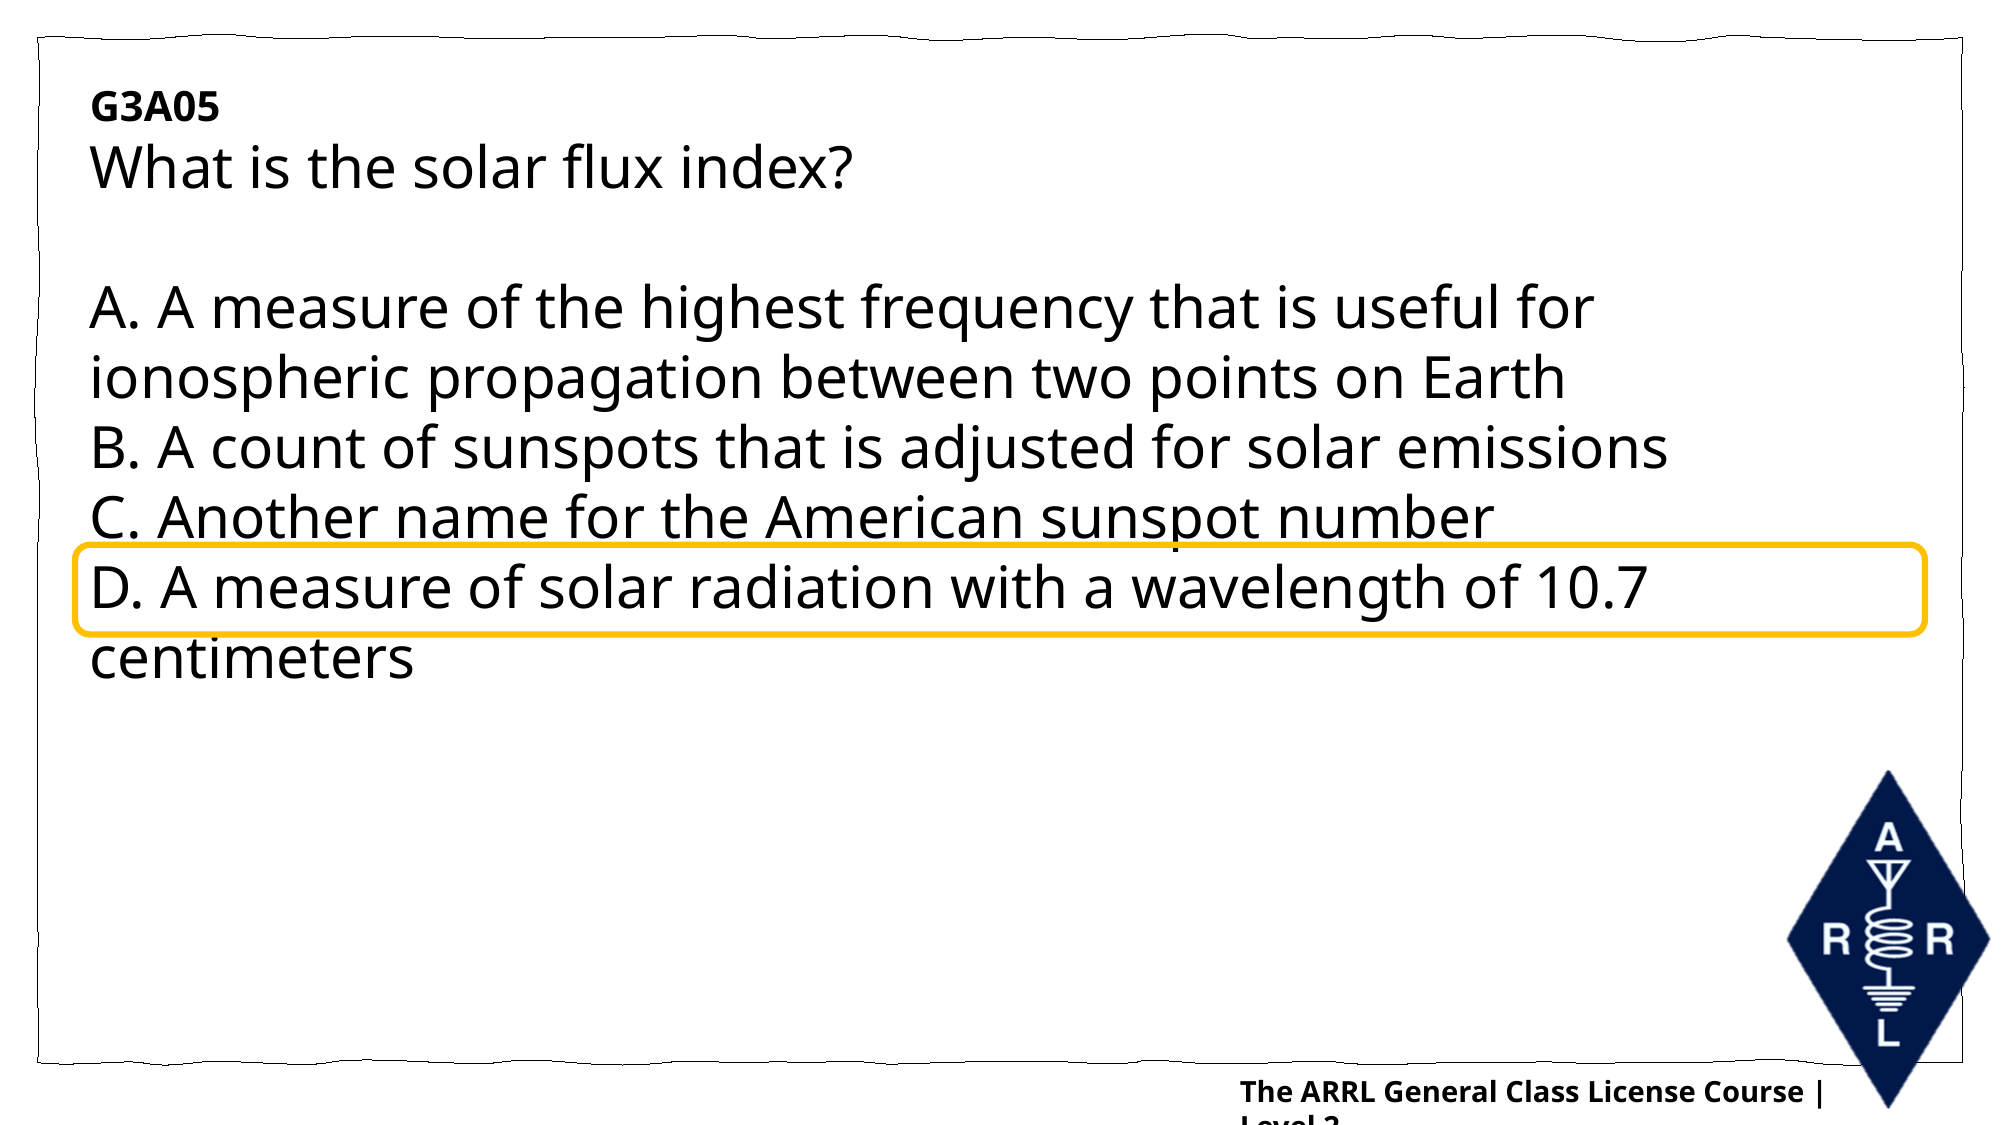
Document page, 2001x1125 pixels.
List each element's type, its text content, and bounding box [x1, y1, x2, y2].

text_box G3A05 What is the solar flux index? A. A measure of the highest frequency that is useful for ionospheric propagation between two points on Earth B. A count of sunspots that is adjusted for solar emissions C. Another name for the American sunspot number D. A measure of solar radiation with a wavelength of 10.7 centimeters [75, 72, 1850, 551]
picture [1773, 752, 1999, 1125]
text_box G3A05 What is the solar flux index? A. A measure of the highest frequency that is useful for ionospheric propagation between two points on Earth B. A count of sunspots that is adjusted for solar emissions C. Another name for the American sunspot number D. A measure of solar radiation with a wavelength of 10.7 centimeters [75, 628, 1850, 698]
text_box [73, 543, 1927, 636]
